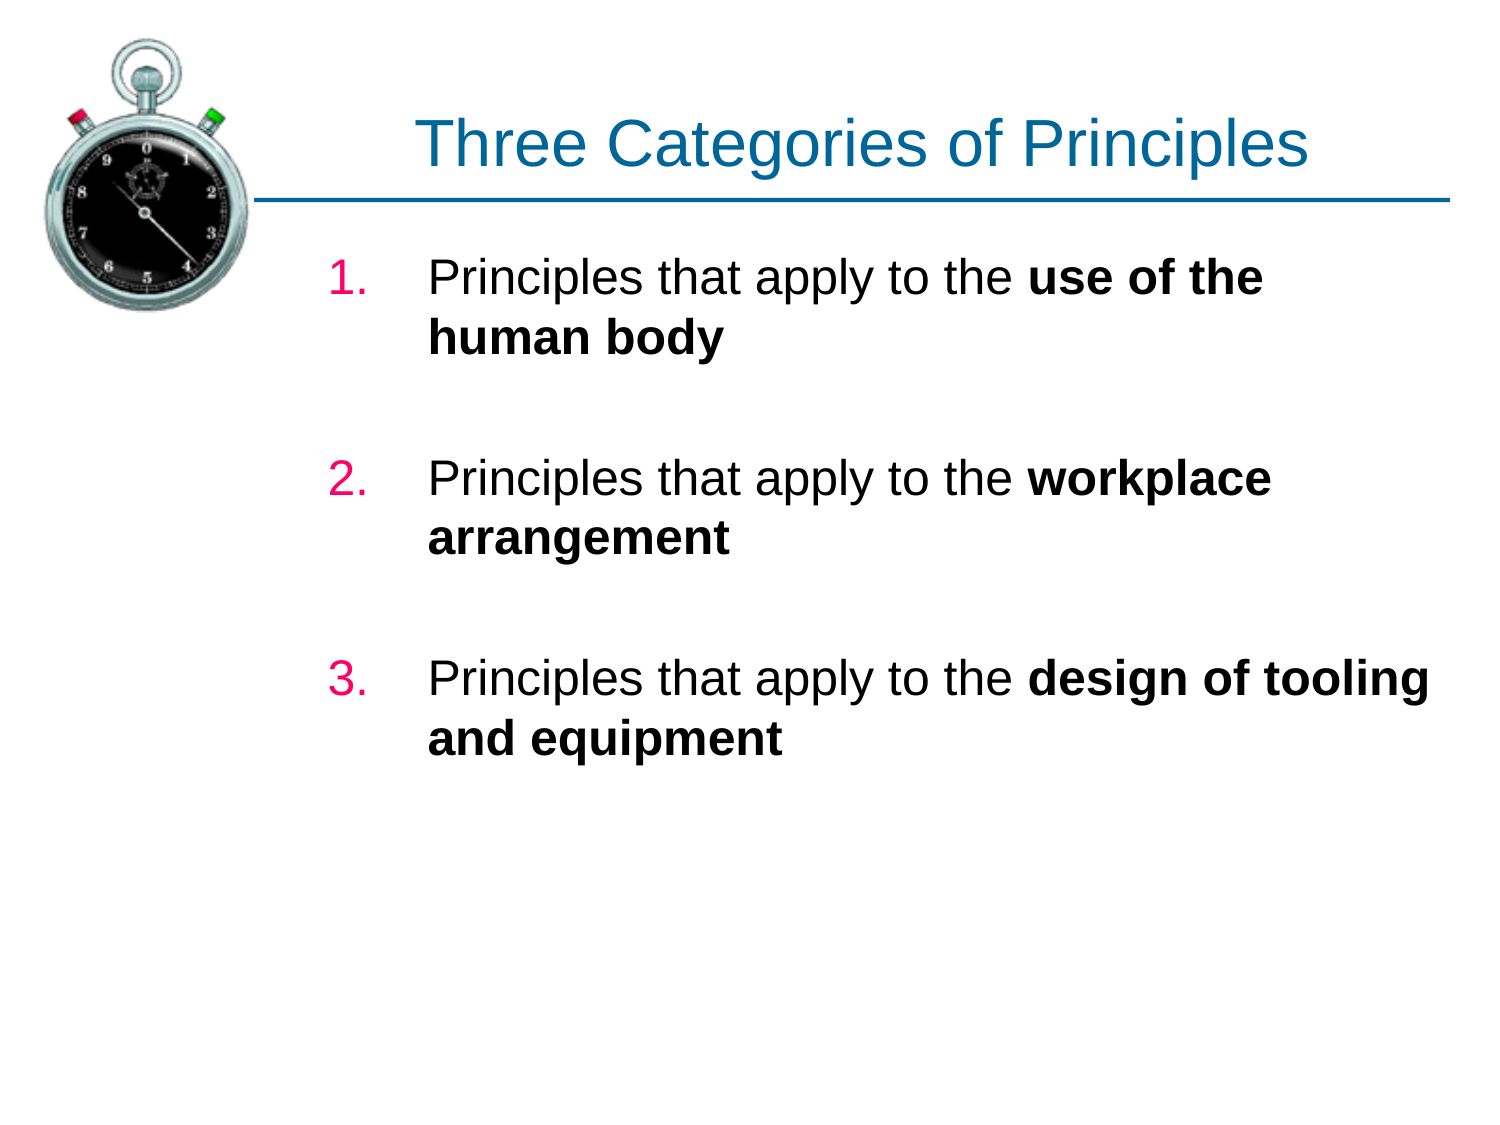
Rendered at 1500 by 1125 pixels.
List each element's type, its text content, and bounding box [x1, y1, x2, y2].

title Three Categories of Principles [275, 37, 1450, 188]
list Principles that apply to the use of the human body Principles that apply to the workplace arrangement Principles that apply to the design of tooling and equipment [312, 237, 1450, 975]
picture [37, 37, 254, 313]
